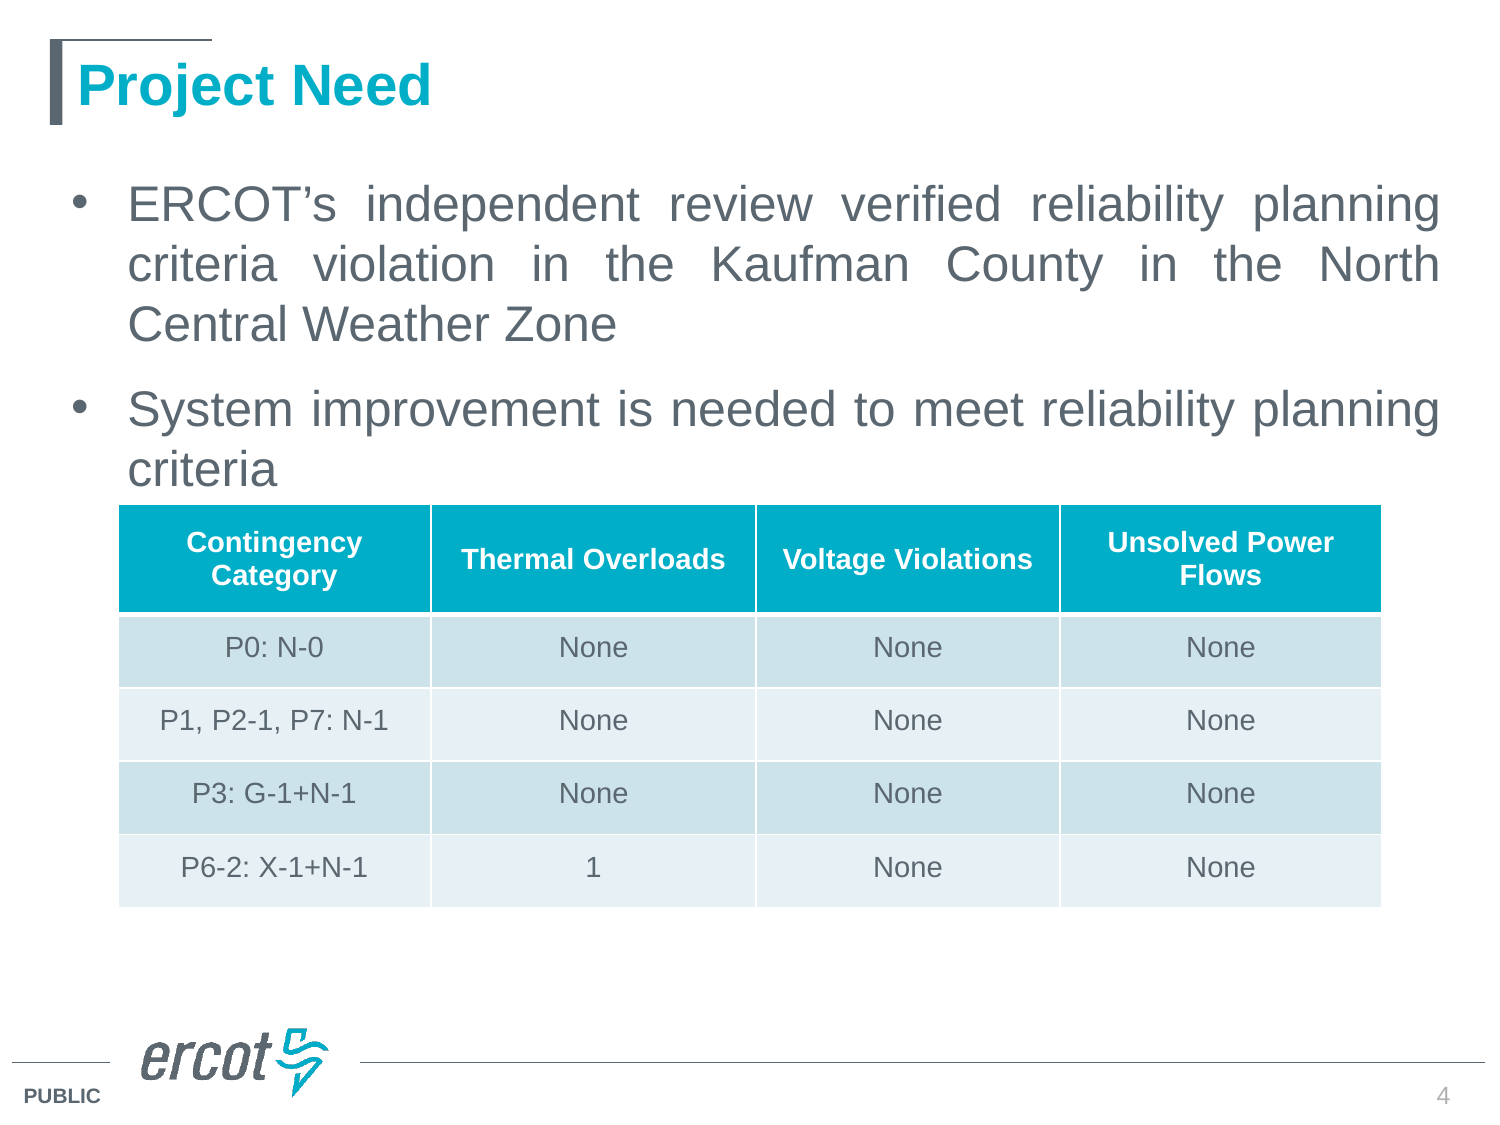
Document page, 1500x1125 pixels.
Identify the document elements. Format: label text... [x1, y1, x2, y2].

table_header Contingency Category [119, 505, 430, 612]
table_cell P6-2: X-1+N-1 [119, 835, 430, 907]
table_cell P1, P2-1, P7: N-1 [119, 689, 430, 760]
table_header Thermal Overloads [432, 505, 755, 612]
table_cell 1 [432, 835, 755, 907]
table_header Voltage Violations [757, 505, 1059, 612]
table_cell None [1061, 835, 1381, 907]
title Project Need [62, 39, 1450, 125]
table_header Unsolved Power Flows [1061, 505, 1381, 612]
table_cell None [757, 617, 1059, 687]
table_cell None [757, 835, 1059, 907]
table_cell None [1061, 689, 1381, 760]
table_cell None [1061, 617, 1381, 687]
table_cell None [432, 762, 755, 834]
picture [137, 1024, 332, 1100]
table_cell None [1061, 762, 1381, 834]
table_cell None [757, 689, 1059, 760]
table_cell None [757, 762, 1059, 834]
table_cell None [432, 689, 755, 760]
table_cell P3: G-1+N-1 [119, 762, 430, 834]
table_cell P0: N-0 [119, 617, 430, 687]
list ERCOT’s independent review verified reliability planning criteria violation in the Kaufman County in the North Central Weather Zone System improvement is needed to meet reliability planning criteria [56, 163, 1457, 506]
slide_number 4 [1400, 1076, 1488, 1113]
table_cell None [432, 617, 755, 687]
